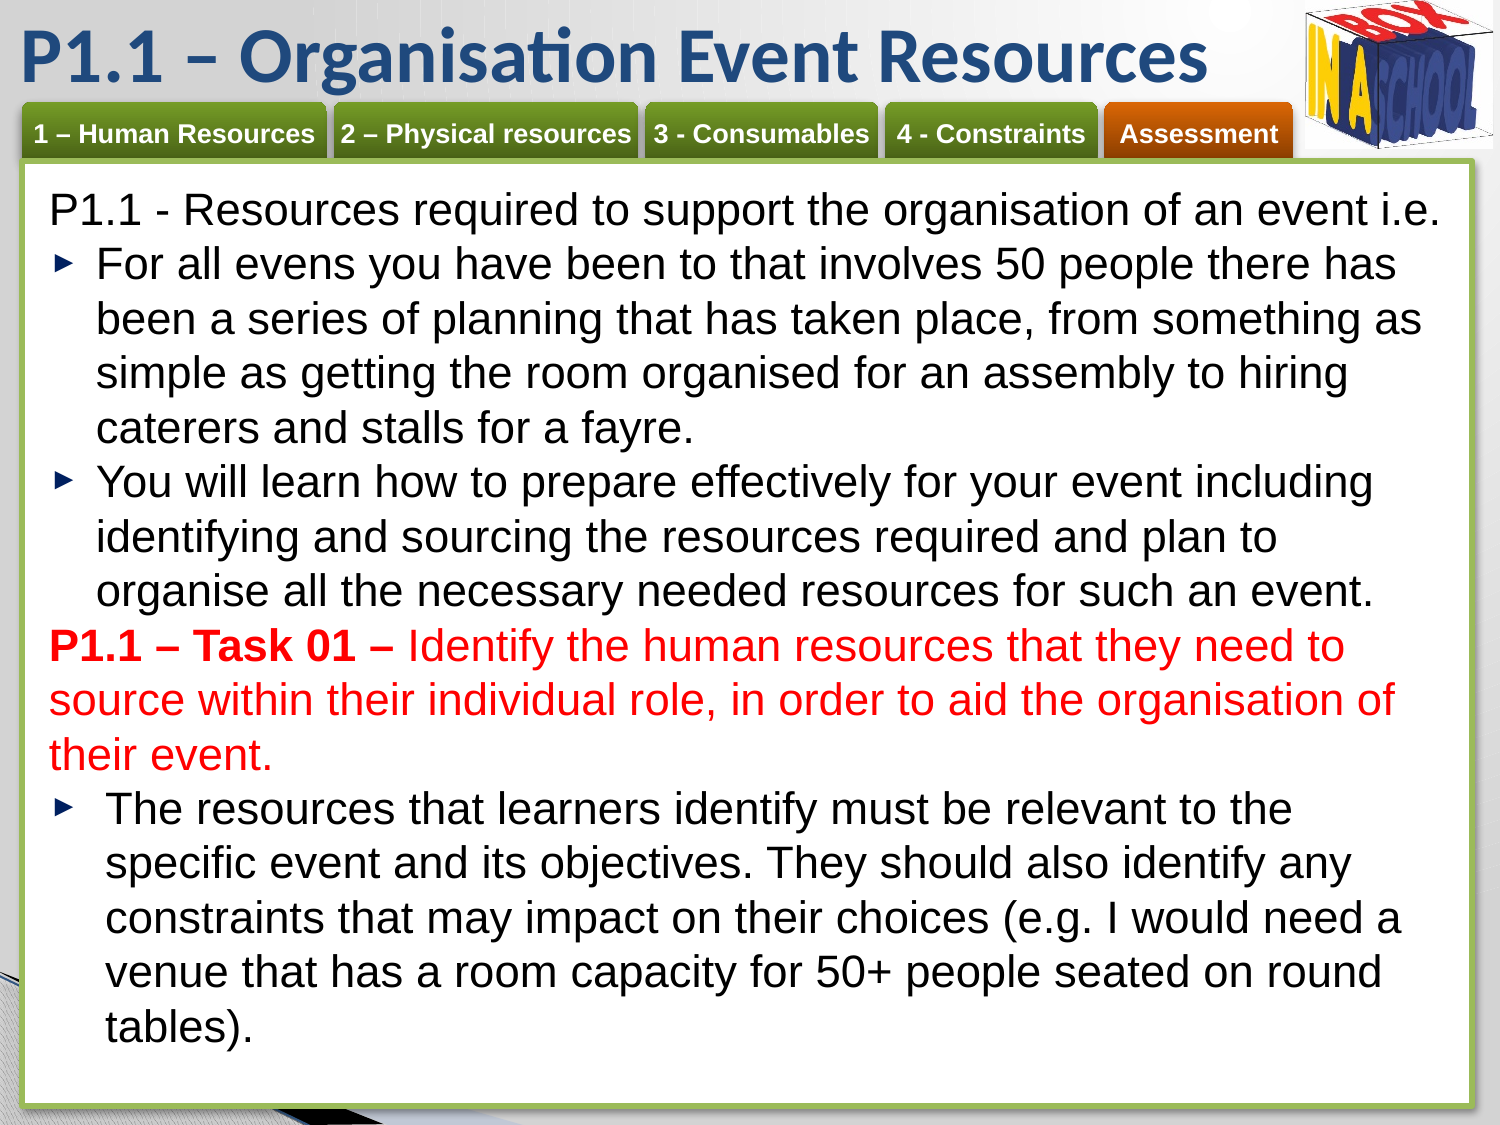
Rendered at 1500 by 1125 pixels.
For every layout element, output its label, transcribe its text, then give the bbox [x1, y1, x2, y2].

picture [281, 1114, 303, 1125]
title P1.1 – Organisation Event Resources [5, 0, 1270, 102]
picture [1305, 0, 1494, 149]
text_box P1.1 - Resources required to support the organisation of an event i.e. For all evens you have been to that involves 50 people there has been a series of planning that has taken place, from something as simple as getting the room organised for an assembly to hiring caterers and stalls for a fayre. You will learn how to prepare effectively for your event including identifying and sourcing the resources required and plan to organise all the necessary needed resources for such an event. P1.1 – Task 01 – Identify the human resources that they need to source within their individual role, in order to aid the organisation of their event. The resources that learners identify must be relevant to the specific event and its objectives. They should also identify any constraints that may impact on their choices (e.g. I would need a venue that has a room capacity for 50+ people seated on round tables). [34, 172, 1459, 1059]
